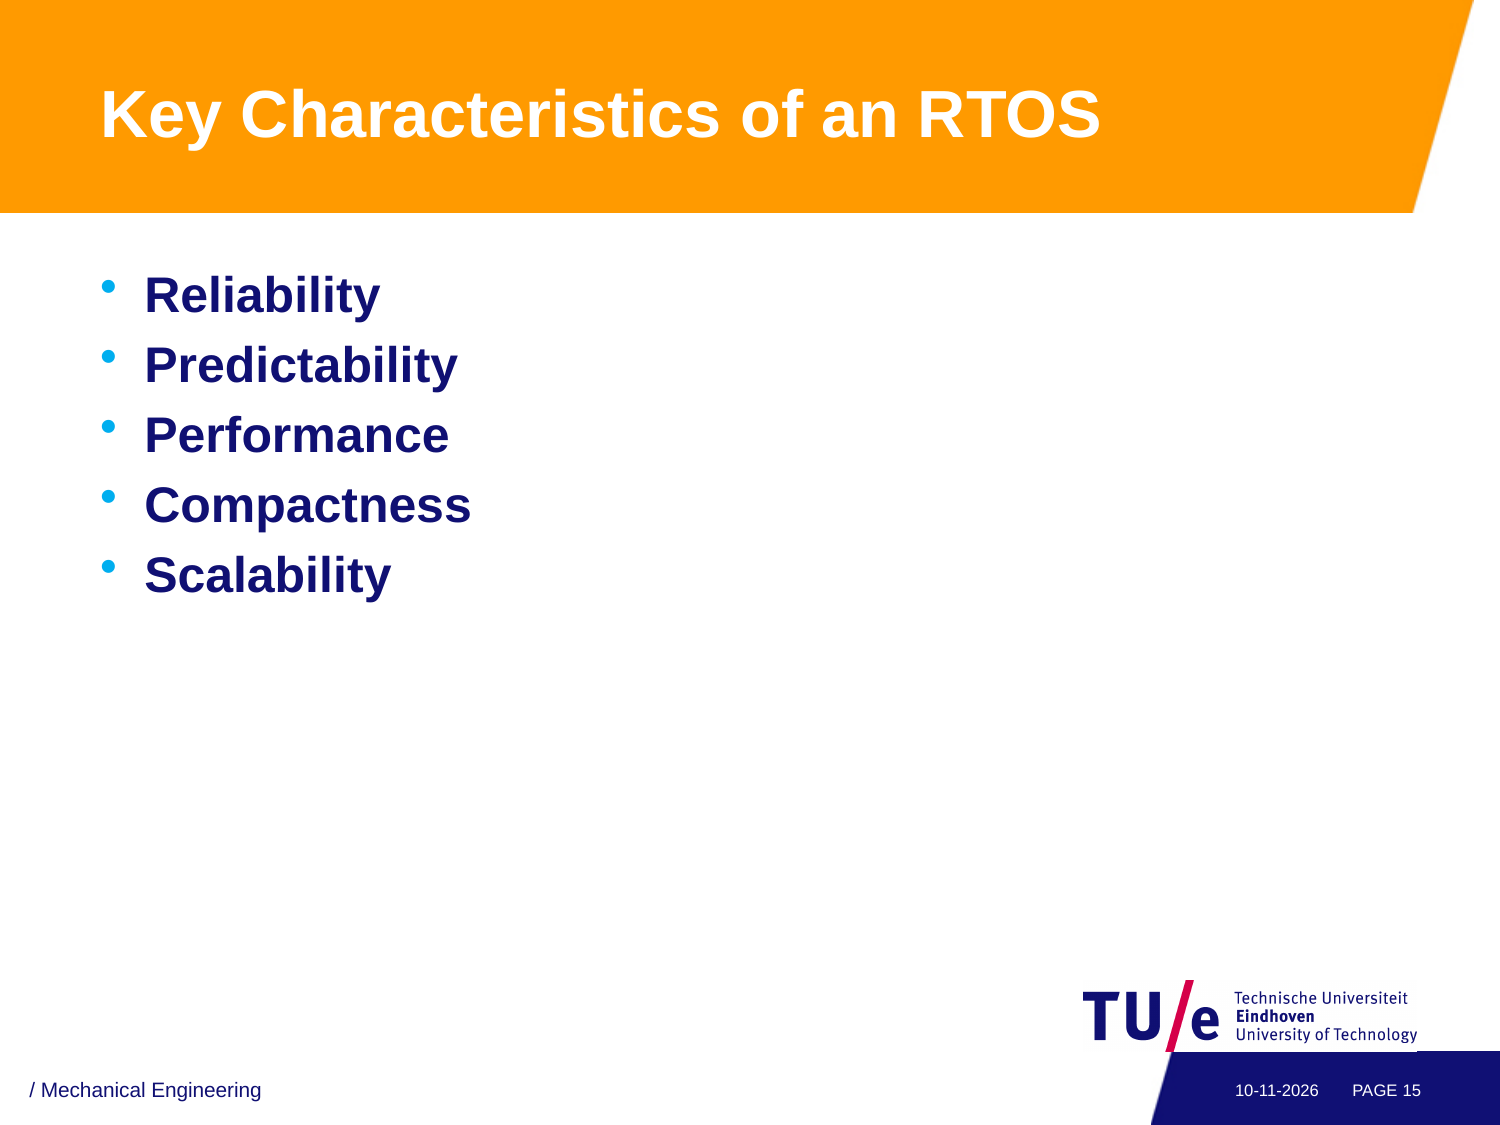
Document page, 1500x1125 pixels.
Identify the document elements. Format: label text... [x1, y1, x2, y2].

slide_number PAGE 15 [1352, 1074, 1453, 1105]
footer / Mechanical Engineering [29, 1074, 620, 1105]
picture [1083, 980, 1500, 1125]
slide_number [1234, 1074, 1342, 1105]
title Key Characteristics of an RTOS [100, 35, 1417, 187]
list Reliability Predictability Performance Compactness Scalability [100, 262, 1412, 942]
picture [0, 0, 1474, 213]
